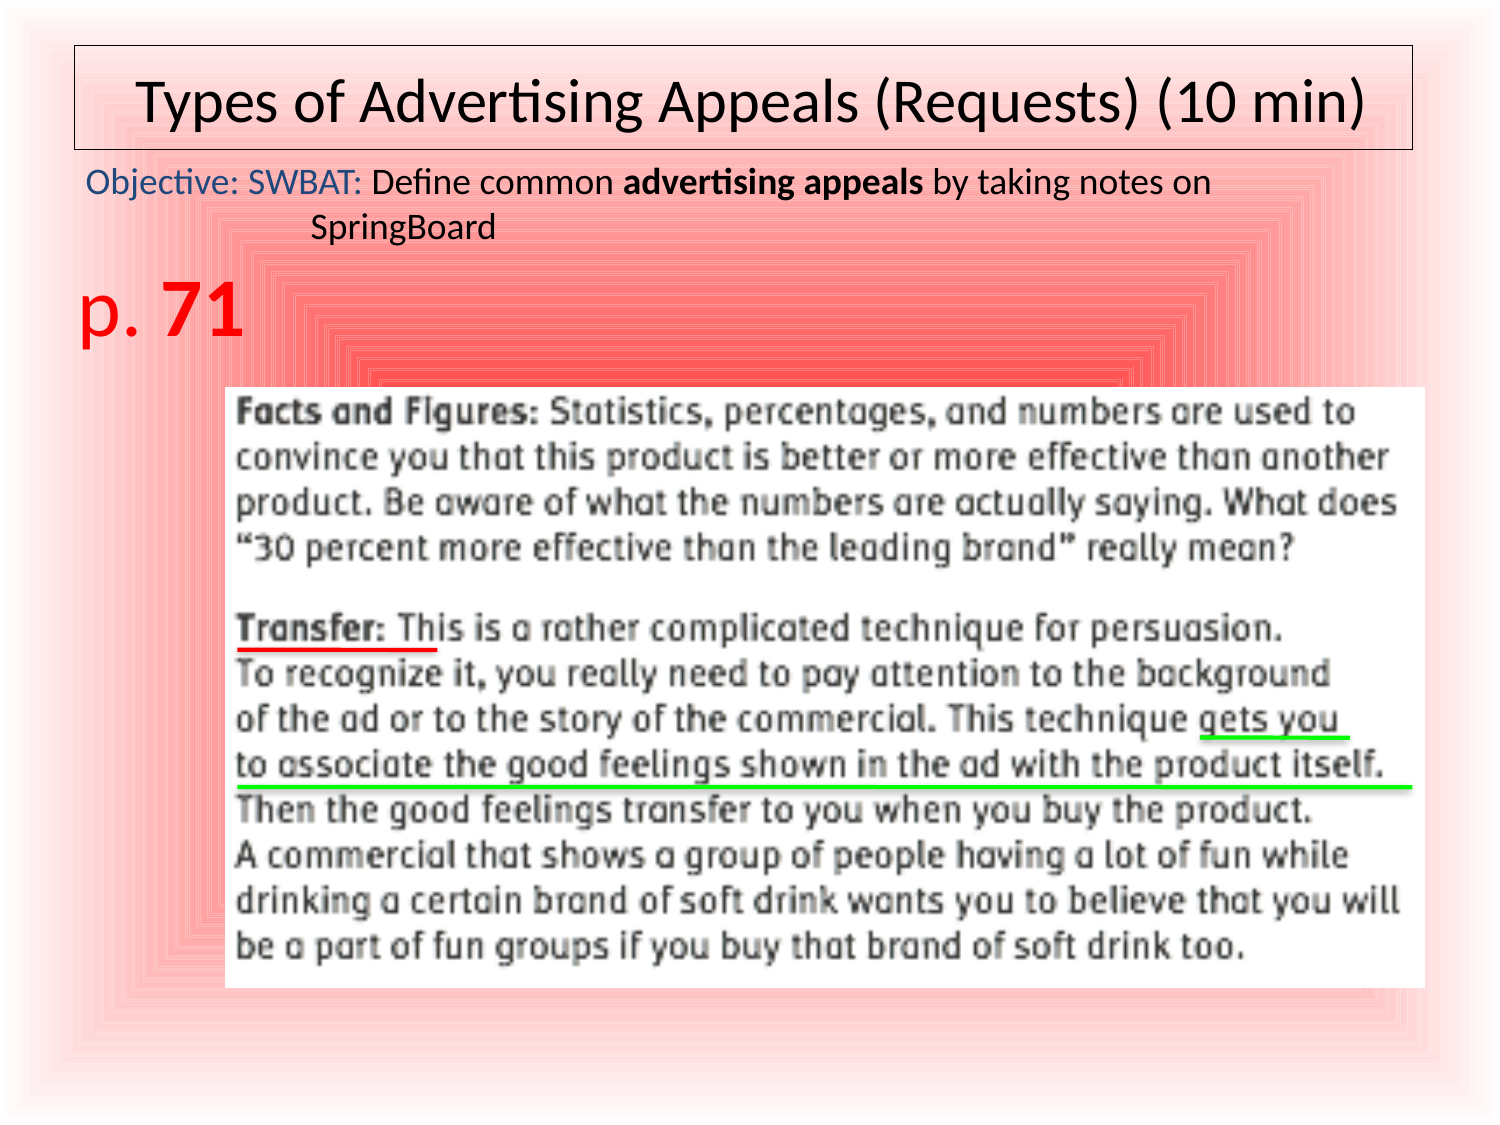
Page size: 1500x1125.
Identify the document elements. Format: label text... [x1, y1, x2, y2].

picture [224, 387, 1426, 988]
text_box Types of Advertising Appeals (Requests) (10 min) [74, 45, 1413, 149]
text_box p. 71 [62, 245, 313, 361]
text_box Objective: SWBAT: Define common advertising appeals by taking notes on SpringBoard [70, 149, 1413, 255]
